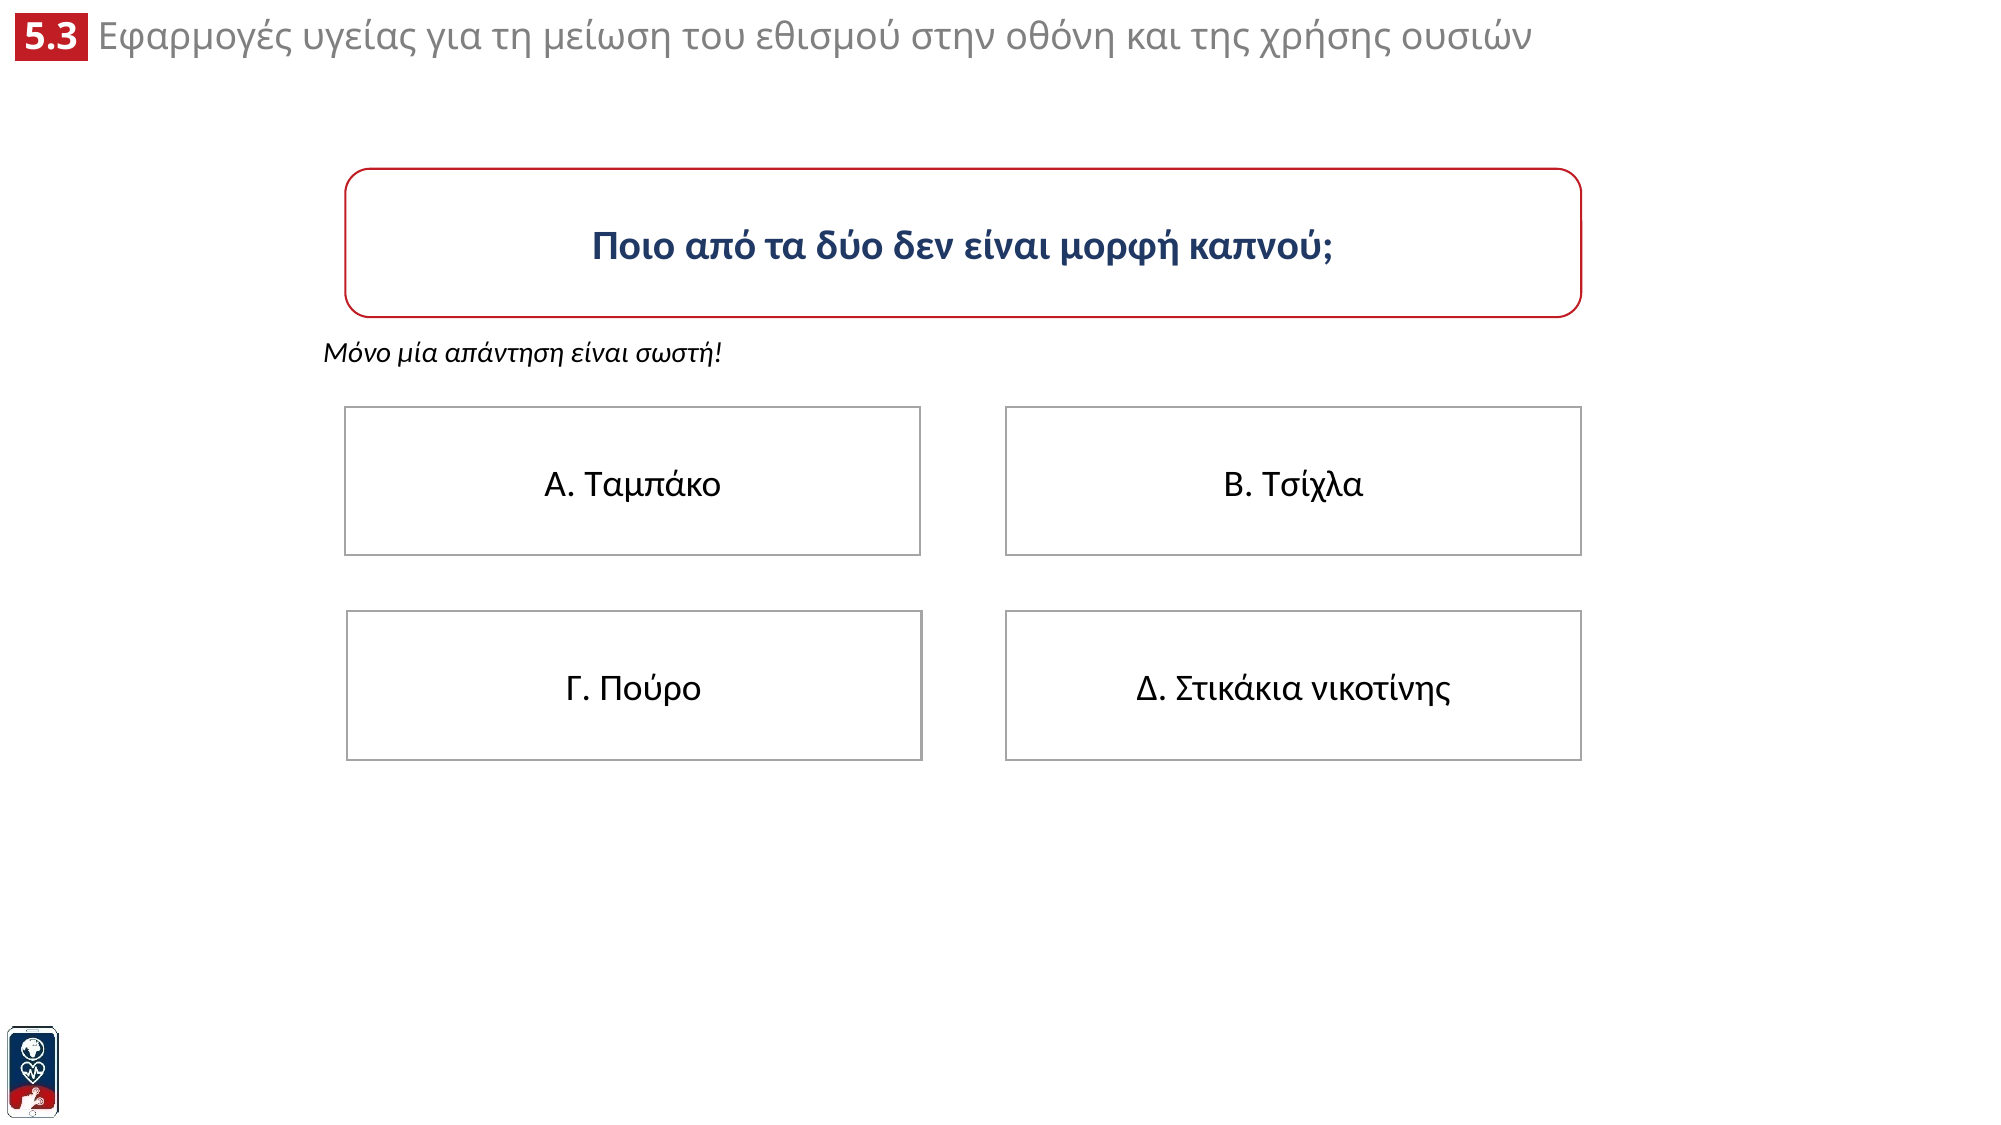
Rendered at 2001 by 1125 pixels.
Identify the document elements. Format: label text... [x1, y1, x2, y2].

text_box B. Τσίχλα [1005, 406, 1582, 556]
text_box Γ. Πούρο [346, 610, 923, 761]
text_box Μόνο μία απάντηση είναι σωστή! [308, 325, 738, 376]
picture [7, 1026, 59, 1118]
text_box Ποιο από τα δύο δεν είναι μορφή καπνού; [344, 167, 1583, 319]
text_box A. Ταμπάκο [344, 406, 921, 556]
text_box Δ. Στικάκια νικοτίνης [1005, 610, 1582, 761]
